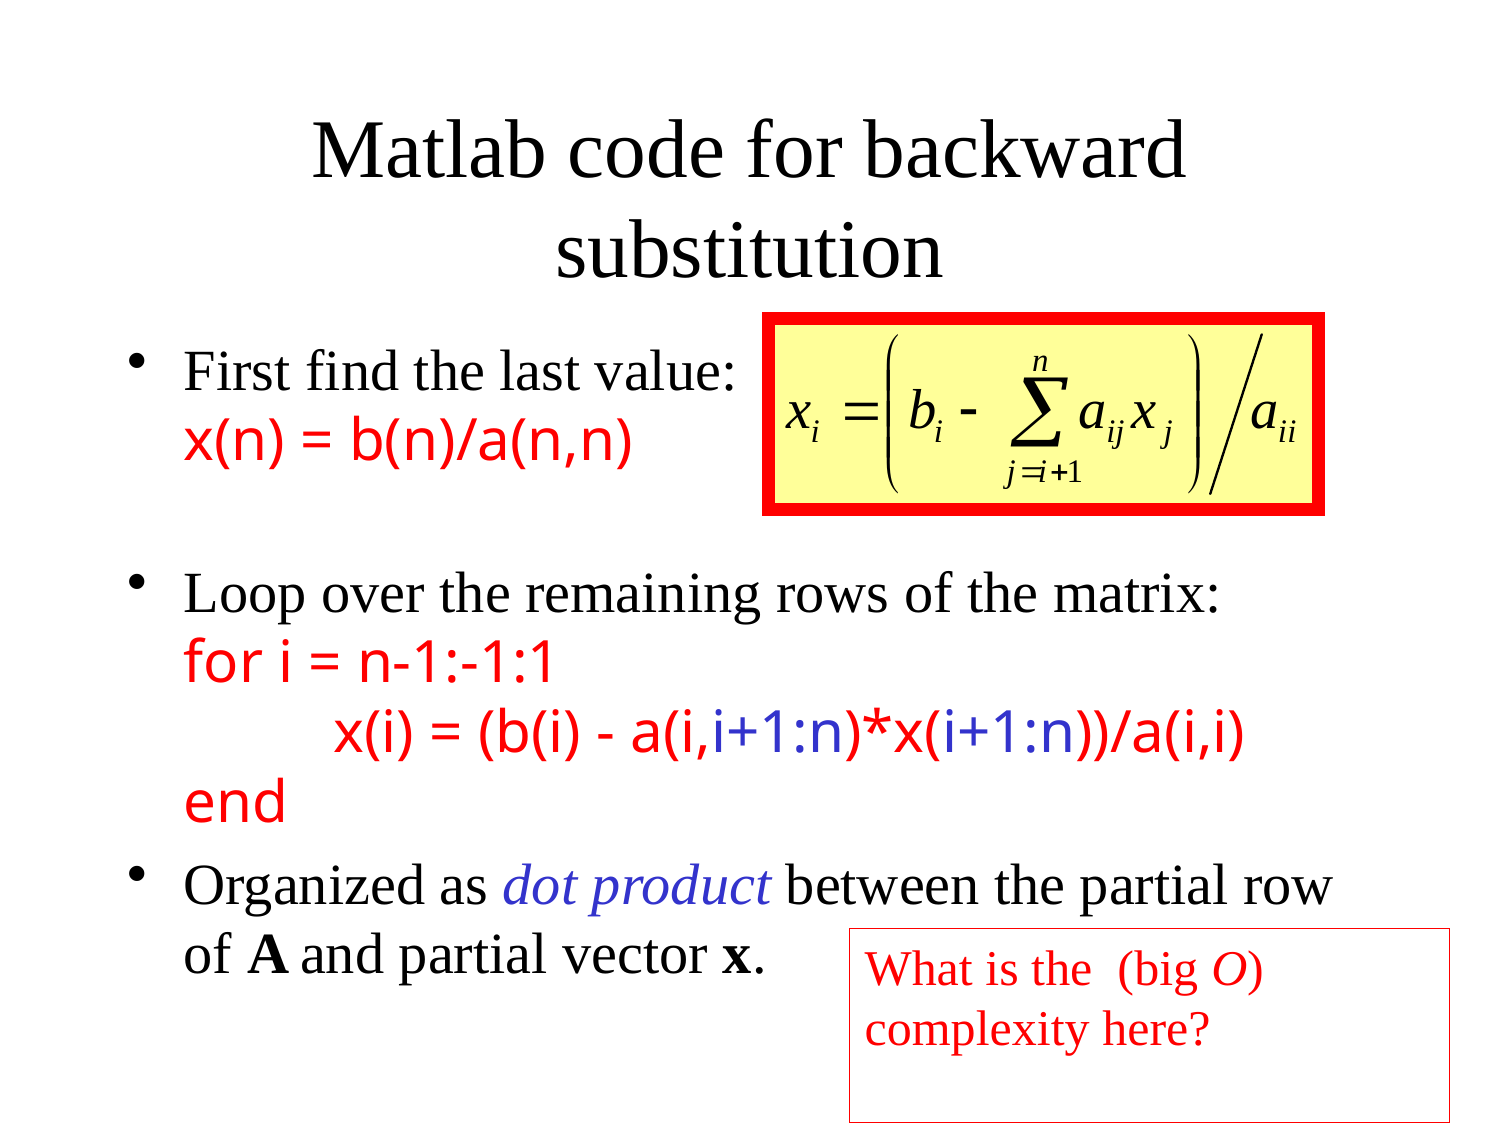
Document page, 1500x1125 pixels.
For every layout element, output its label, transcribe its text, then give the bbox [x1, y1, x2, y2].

title Matlab code for backward substitution [112, 99, 1388, 288]
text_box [774, 324, 1313, 504]
text_box What is the (big O) complexity here? [849, 928, 1450, 1123]
list First find the last value: x(n) = b(n)/a(n,n) Loop over the remaining rows of the matrix: for i = n-1:-1:1 x(i) = (b(i) - a(i,i+1:n)*x(i+1:n))/a(i,i) end Organized as dot product between the partial row of A and partial vector x. [112, 324, 1388, 1001]
